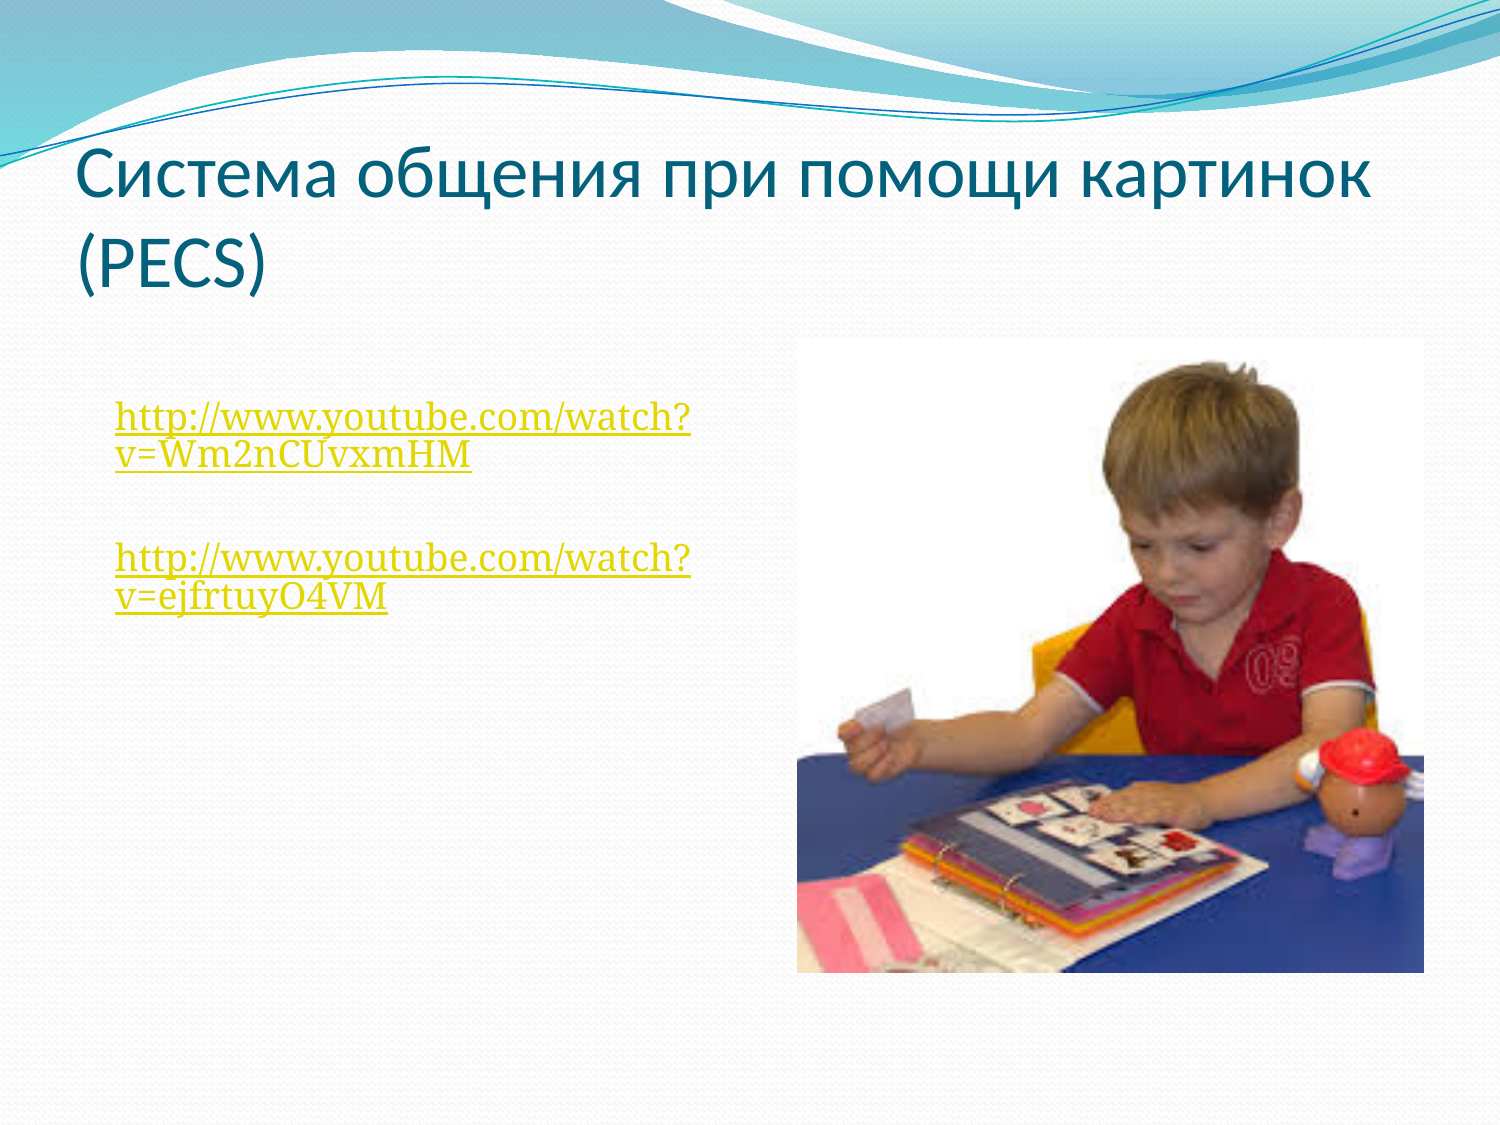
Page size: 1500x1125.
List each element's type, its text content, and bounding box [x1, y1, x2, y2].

title Система общения при помощи картинок (PECS) [75, 115, 1425, 303]
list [796, 337, 1424, 973]
text_box http://www.youtube.com/watch?v=ejfrtuyO4VM [100, 527, 727, 638]
text_box http://www.youtube.com/watch?v=Wm2nCUvxmHM [100, 385, 727, 527]
